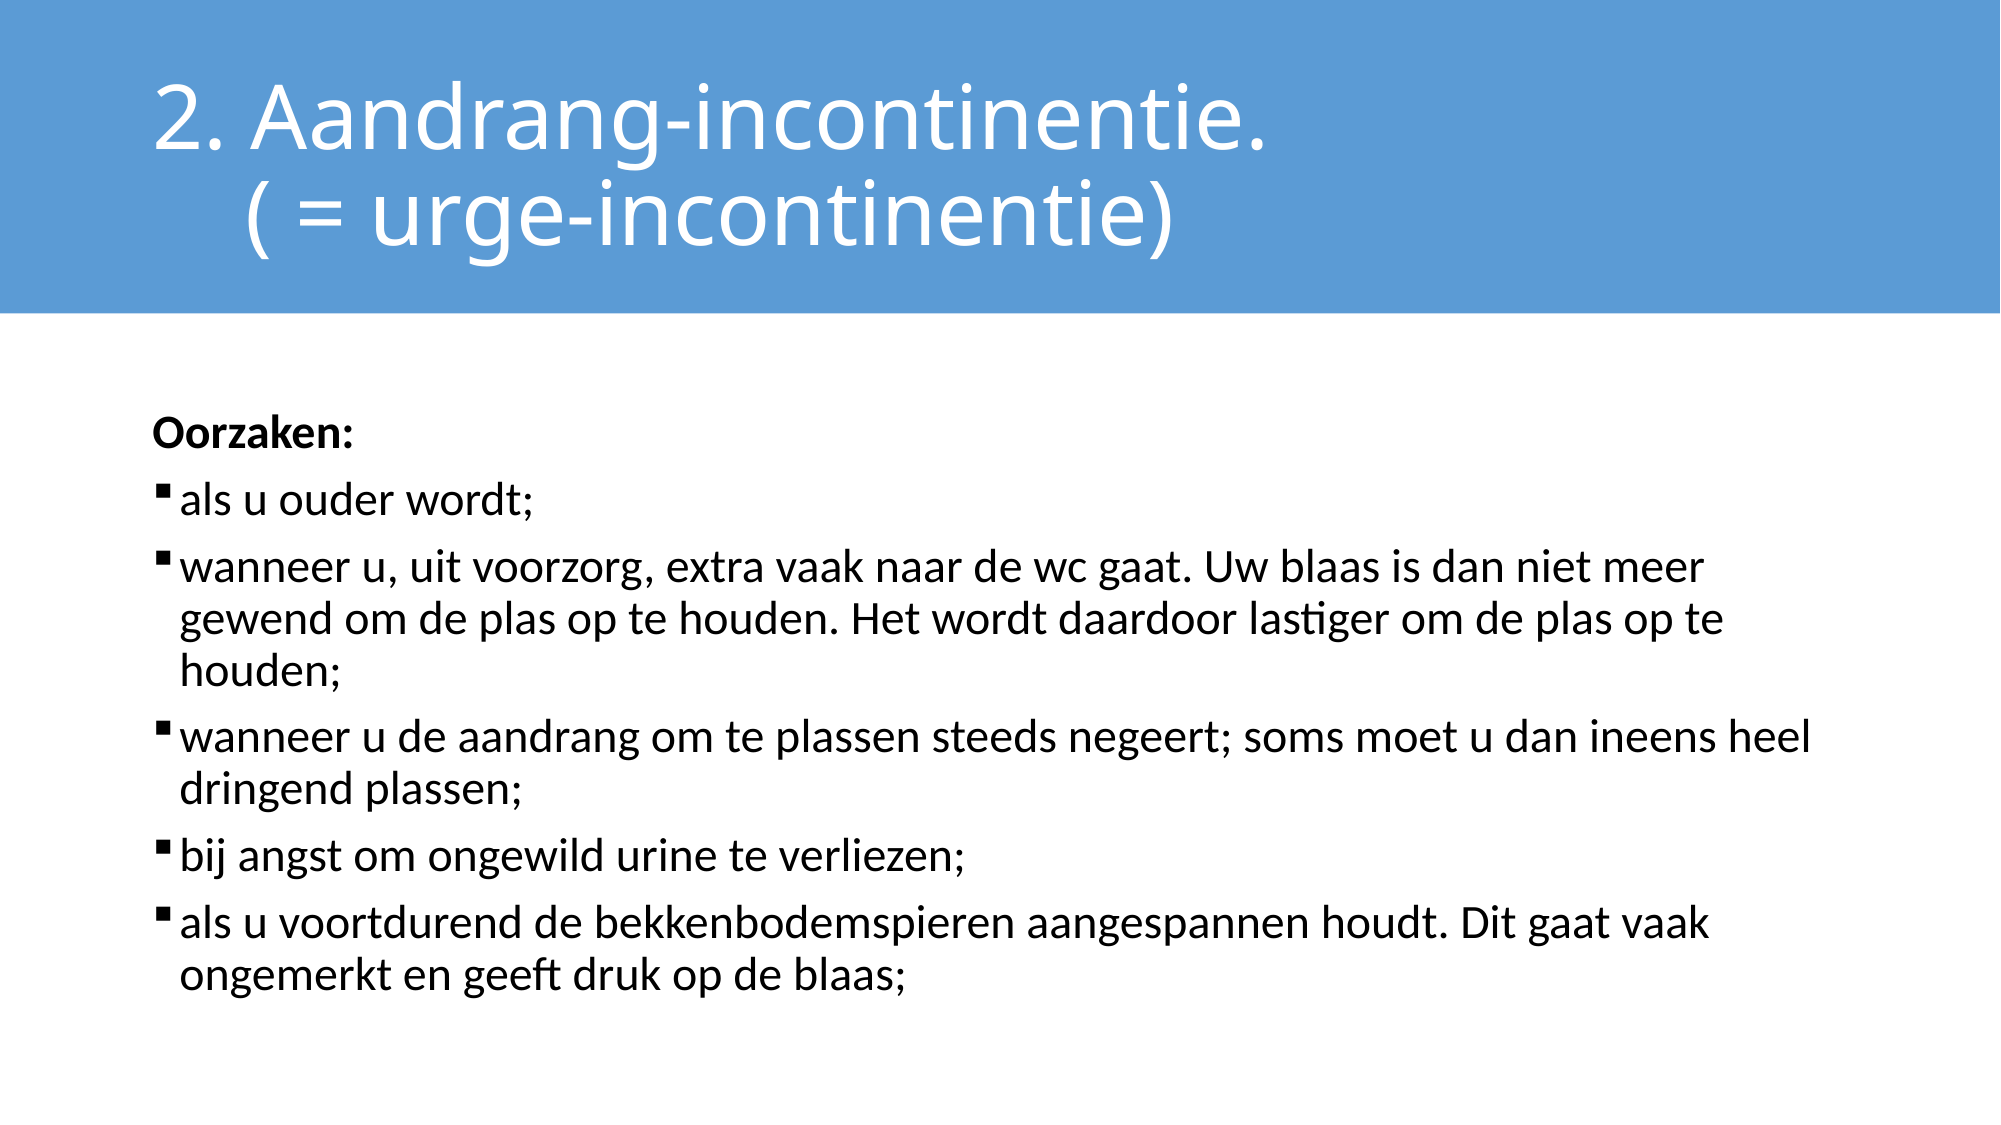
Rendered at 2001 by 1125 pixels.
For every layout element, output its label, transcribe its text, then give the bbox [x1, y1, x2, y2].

text_box [0, 0, 2000, 314]
title 2. Aandrang-incontinentie. ( = urge-incontinentie) [137, 59, 1863, 278]
list Oorzaken: als u ouder wordt; wanneer u, uit voorzorg, extra vaak naar de wc gaat. Uw blaas is dan niet meer gewend om de plas op te houden. Het wordt daardoor lastiger om de plas op te houden; wanneer u de aandrang om te plassen steeds negeert; soms moet u dan ineens heel dringend plassen; bij angst om ongewild urine te verliezen; als u voortdurend de bekkenbodemspieren aangespannen houdt. Dit gaat vaak ongemerkt en geeft druk op de blaas; [137, 399, 1863, 1014]
